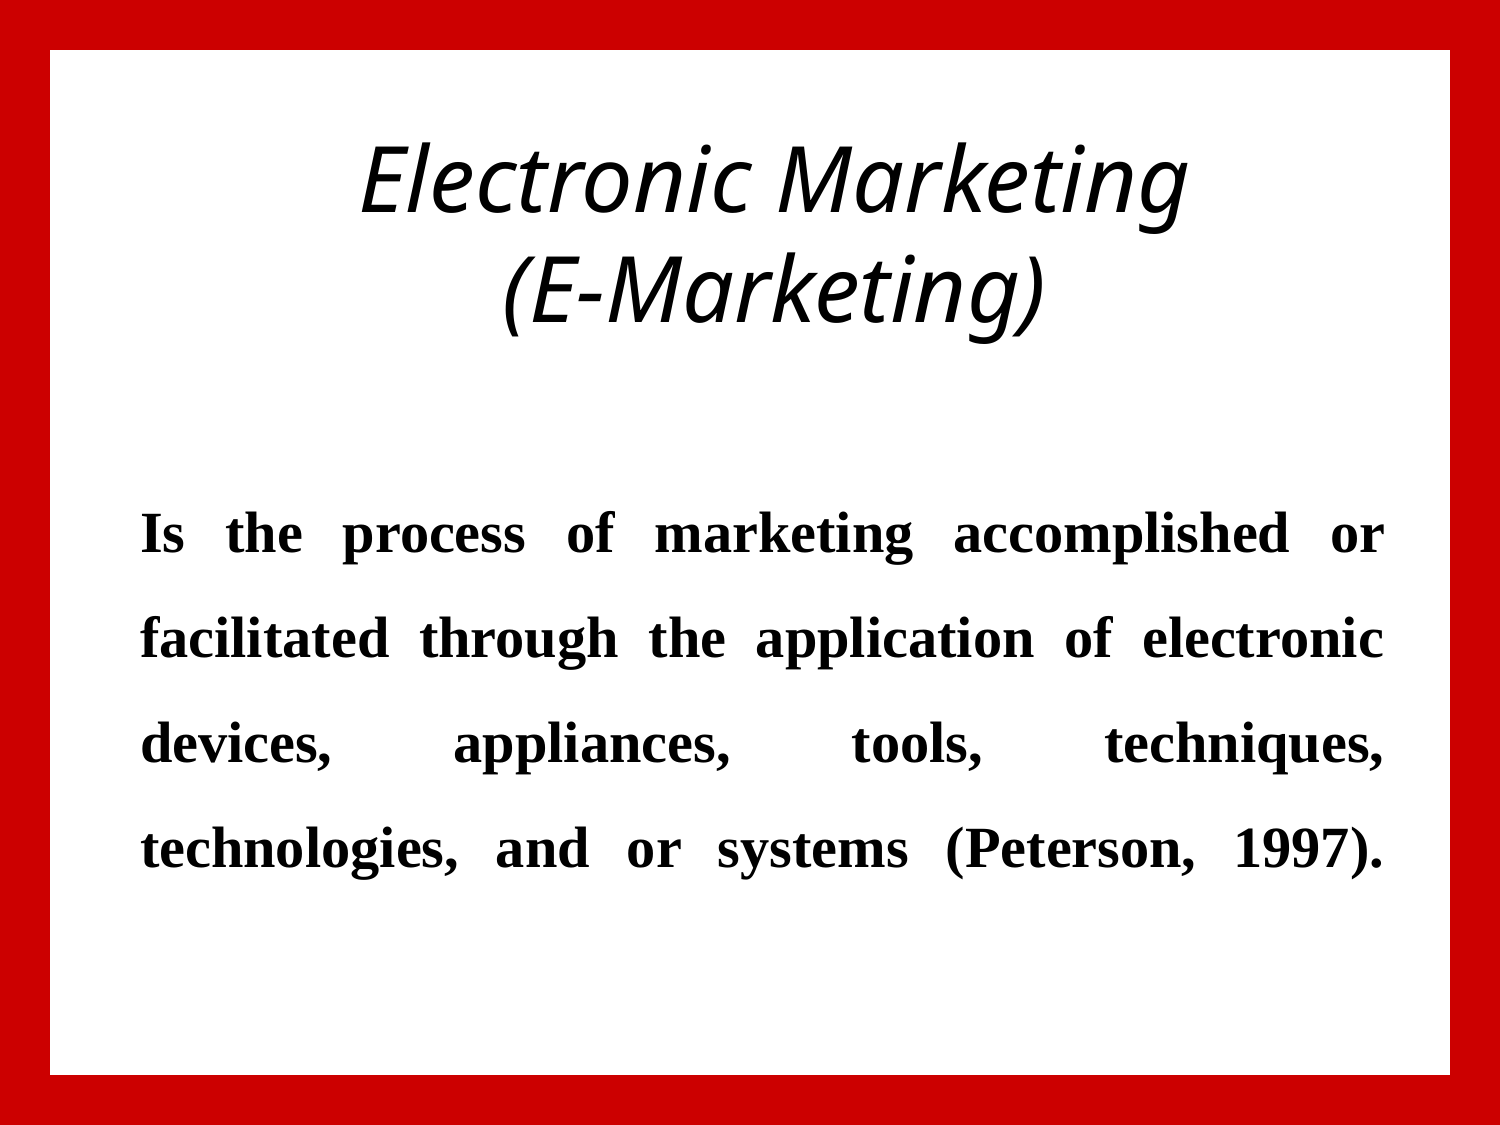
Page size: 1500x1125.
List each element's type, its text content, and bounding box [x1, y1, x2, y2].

text_box Electronic Marketing (E-Marketing) [137, 137, 1413, 325]
title Is the process of marketing accomplished or facilitated through the application of electronic devices, appliances, tools, techniques, technologies, and or systems (Peterson, 1997). [124, 662, 1401, 851]
